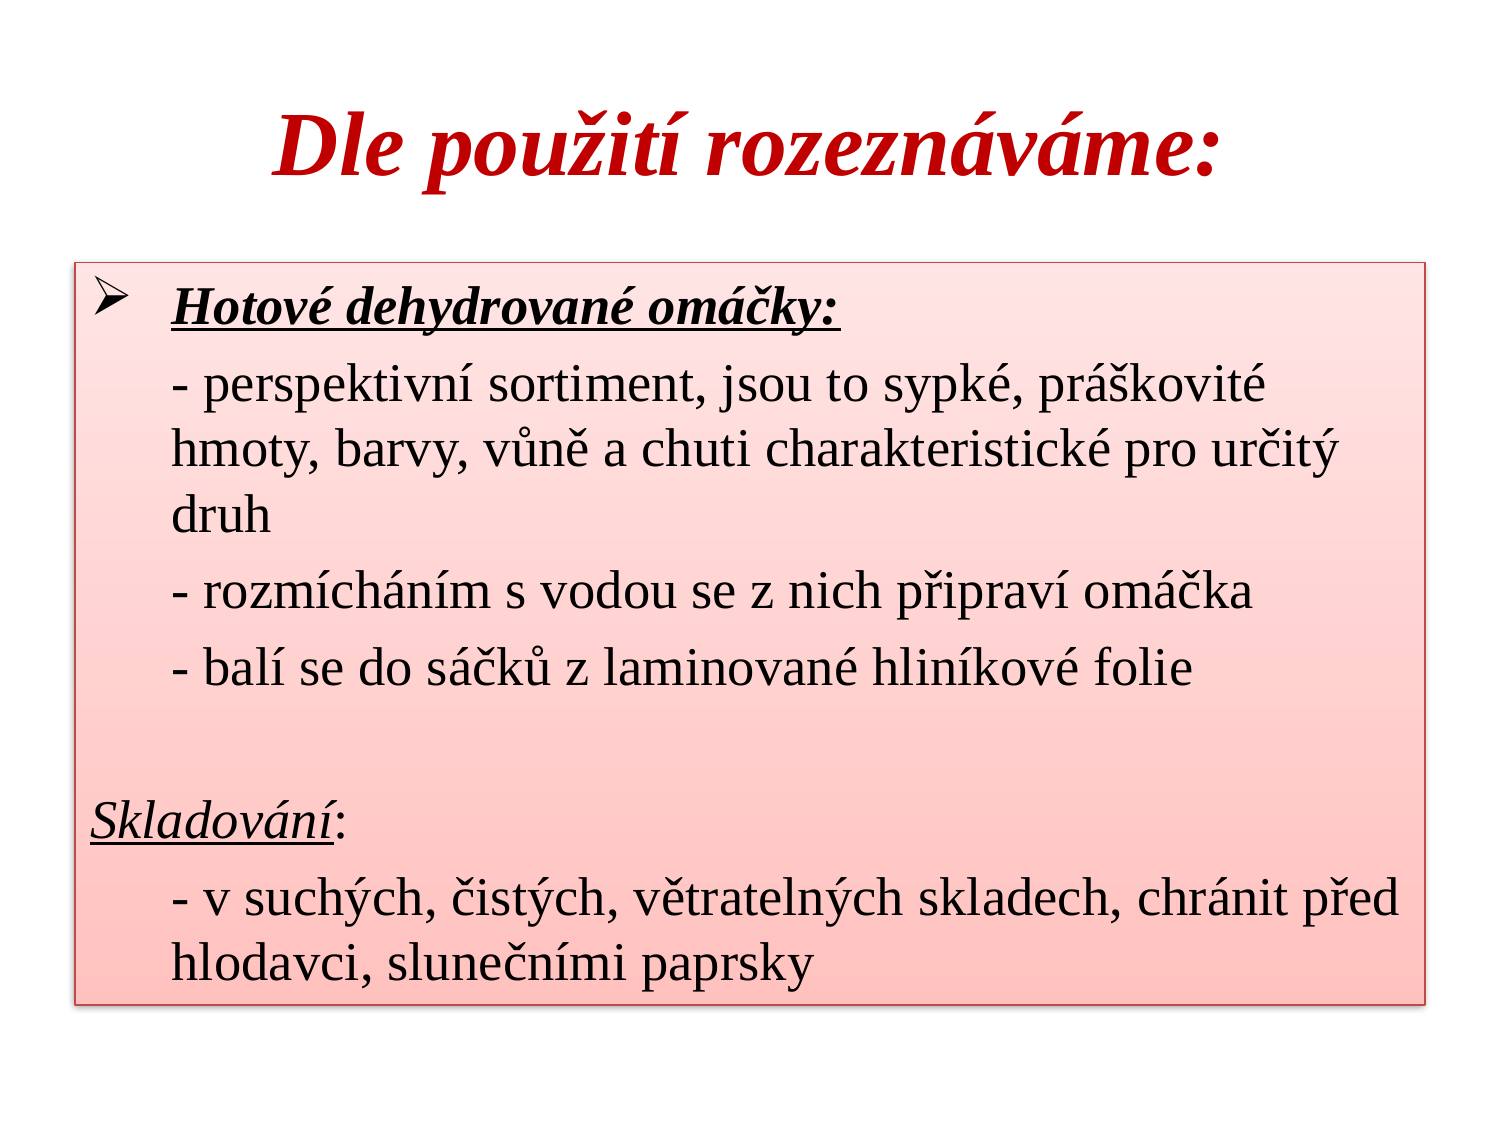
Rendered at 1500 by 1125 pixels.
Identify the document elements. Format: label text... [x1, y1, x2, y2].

list Hotové dehydrované omáčky: - perspektivní sortiment, jsou to sypké, práškovité hmoty, barvy, vůně a chuti charakteristické pro určitý druh - rozmícháním s vodou se z nich připraví omáčka - balí se do sáčků z laminované hliníkové folie Skladování: - v suchých, čistých, větratelných skladech, chránit před hlodavci, slunečními paprsky [74, 262, 1426, 1006]
title Dle použití rozeznáváme: [75, 45, 1425, 233]
